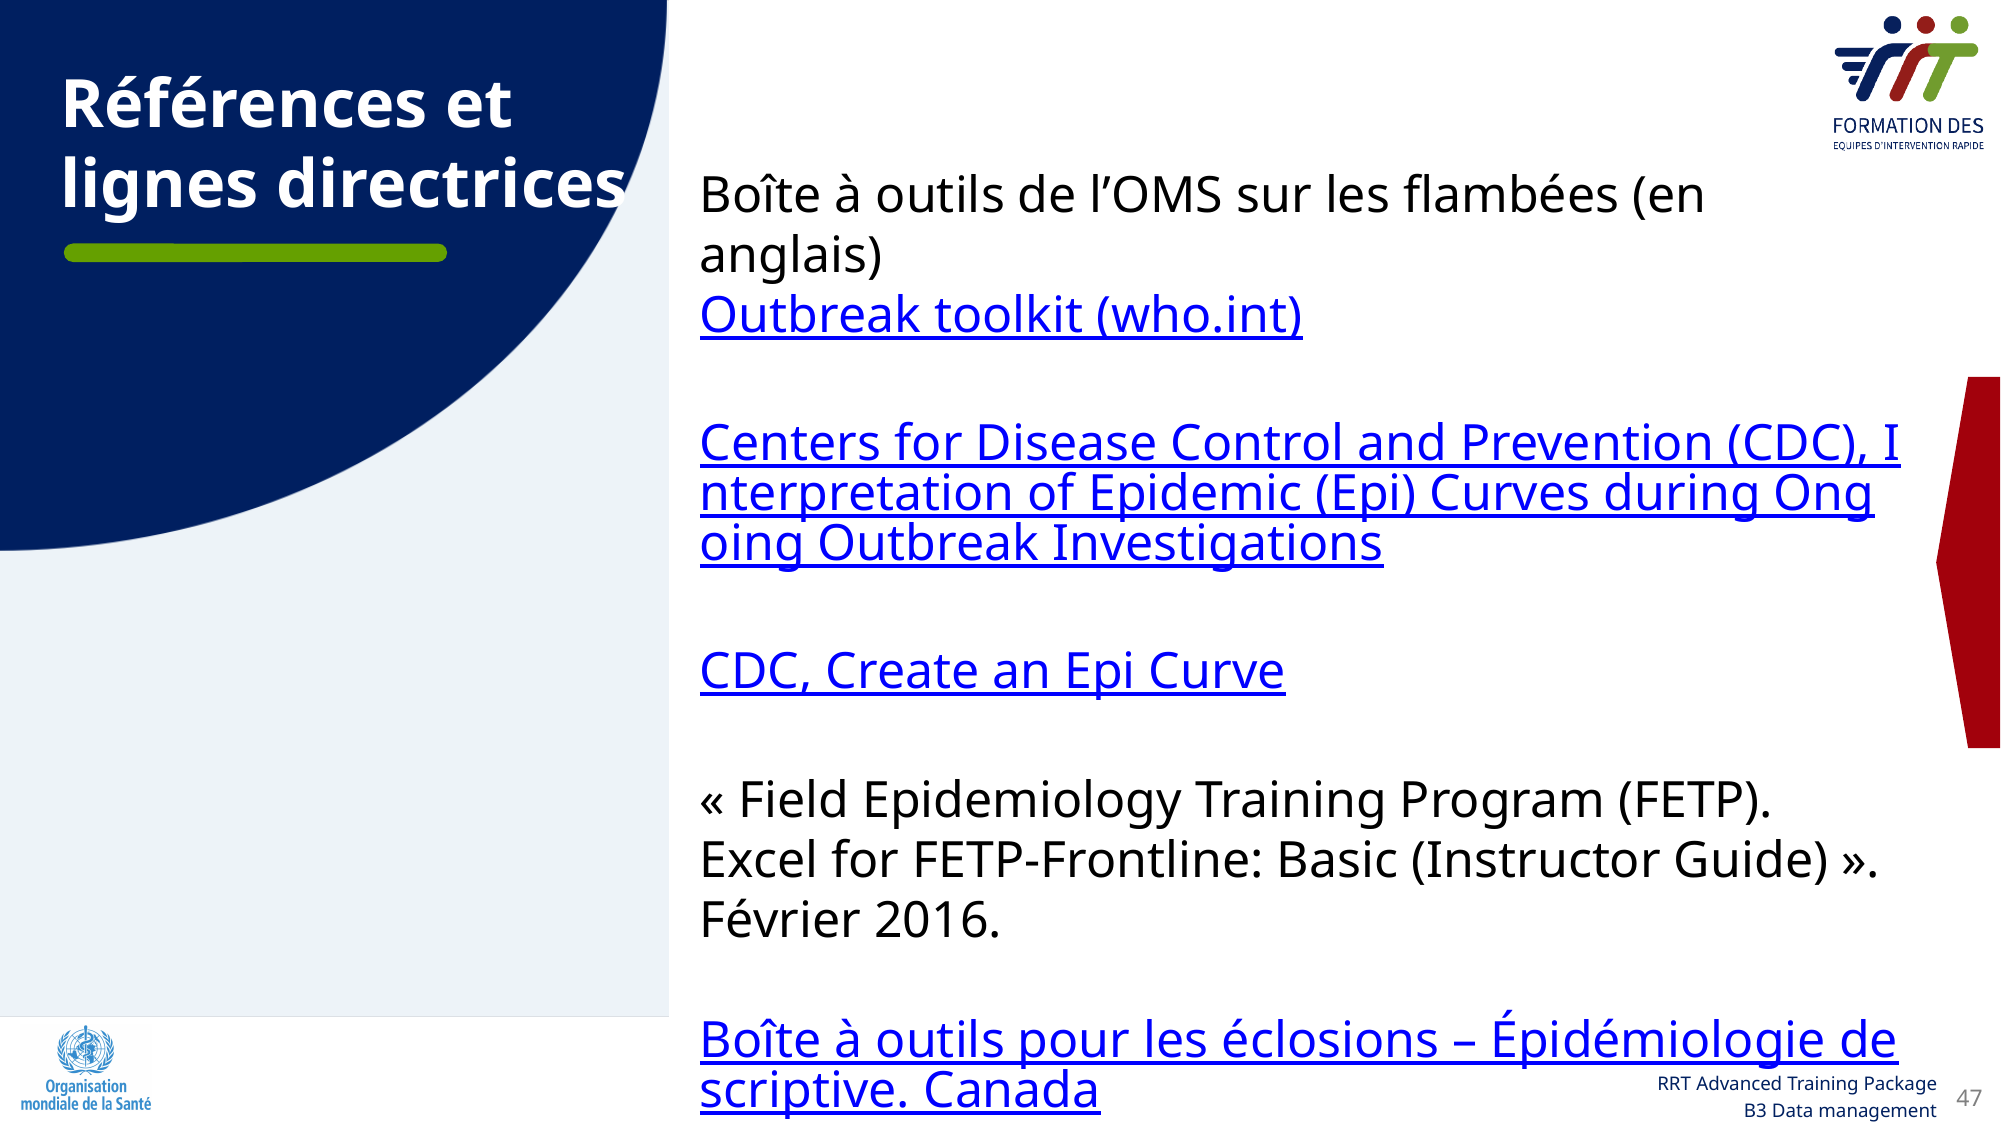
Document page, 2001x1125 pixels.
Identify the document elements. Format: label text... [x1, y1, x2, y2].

picture [1833, 15, 1984, 151]
picture [0, 0, 669, 1018]
text_box Références et lignes directrices​ [45, 53, 644, 229]
text_box Boîte à outils de l’OMS sur les flambées (en anglais) Outbreak toolkit (who.int) Centers for Disease Control and Prevention (CDC), Interpretation of Epidemic (Epi) Curves during Ongoing Outbreak Investigations CDC, Create an Epi Curve « Field Epidemiology Training Program (FETP). Excel for FETP-Frontline: Basic (Instructor Guide) ». Février 2016. Boîte à outils pour les éclosions – Épidémiologie descriptive. Canada. [684, 154, 1917, 1125]
picture [20, 1024, 152, 1111]
